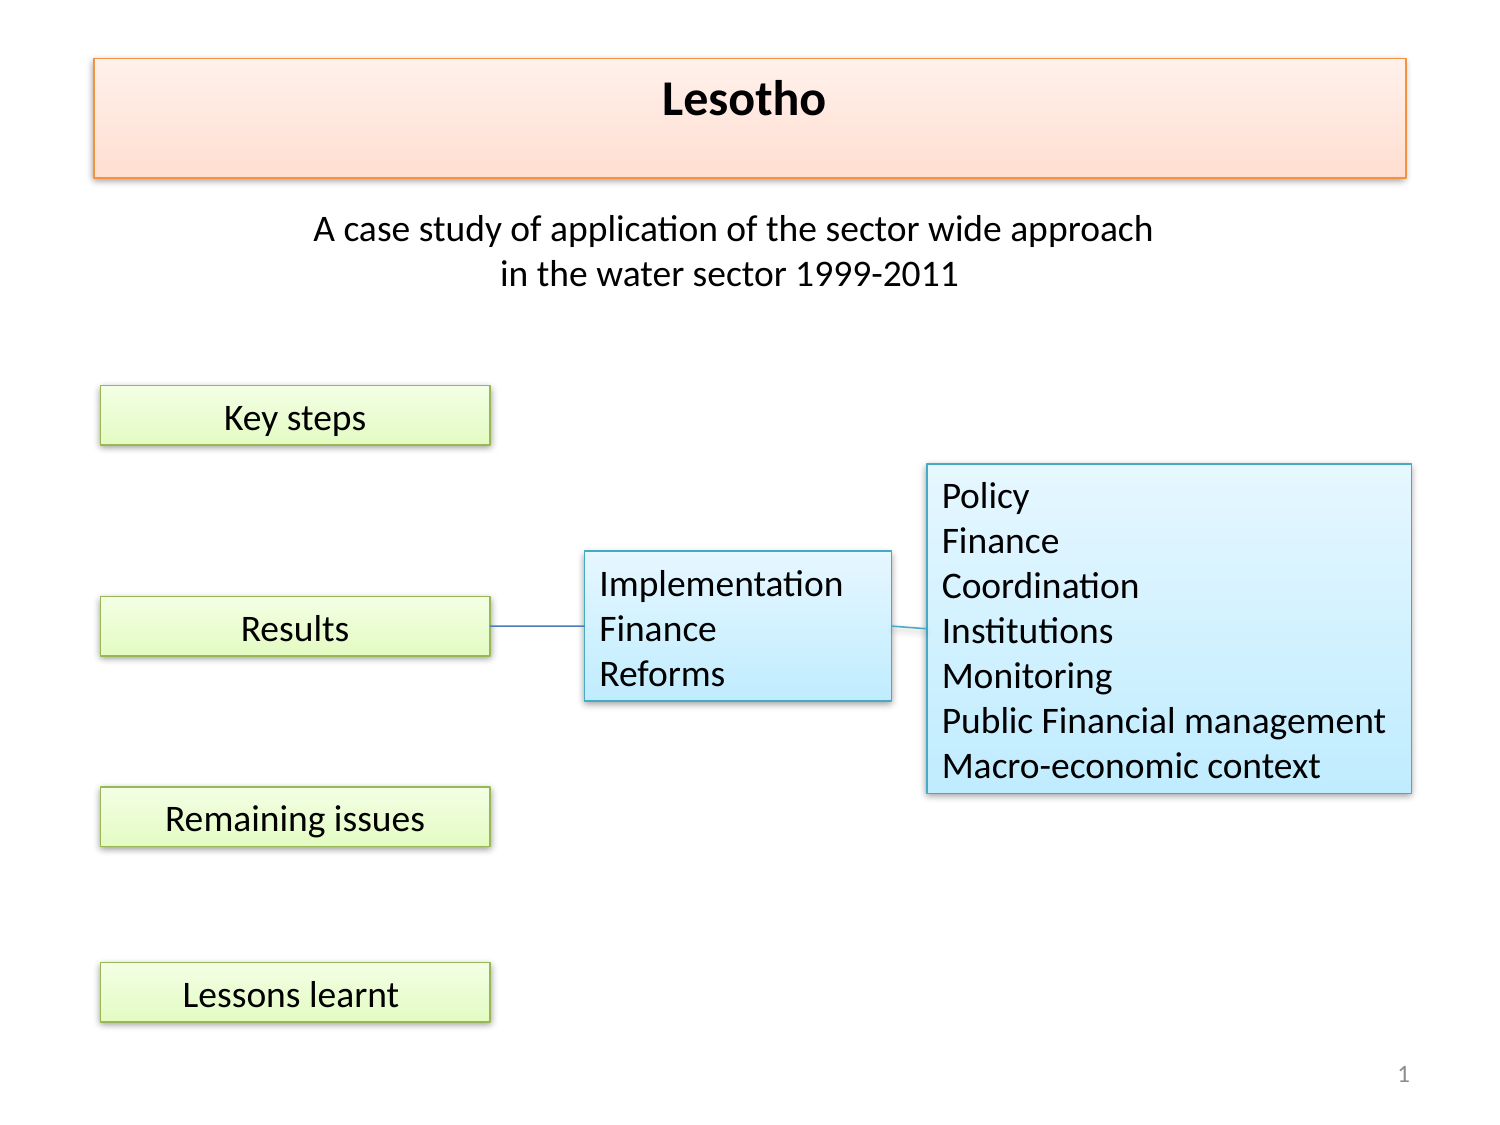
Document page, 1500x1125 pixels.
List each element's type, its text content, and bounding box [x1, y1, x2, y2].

text_box Policy Finance Coordination Institutions Monitoring Public Financial management Macro-economic context [926, 463, 1412, 794]
text_box Key steps [100, 385, 491, 446]
text_box Lessons learnt [100, 962, 491, 1023]
text_box Implementation Finance Reforms [584, 550, 892, 702]
text_box Remaining issues [100, 786, 491, 847]
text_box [891, 626, 928, 631]
text_box A case study of application of the sector wide approach in the water sector 1999-2011 [88, 196, 1388, 346]
text_box Results [100, 596, 491, 657]
slide_number 1 [1074, 1042, 1425, 1103]
text_box Lesotho [93, 58, 1407, 179]
